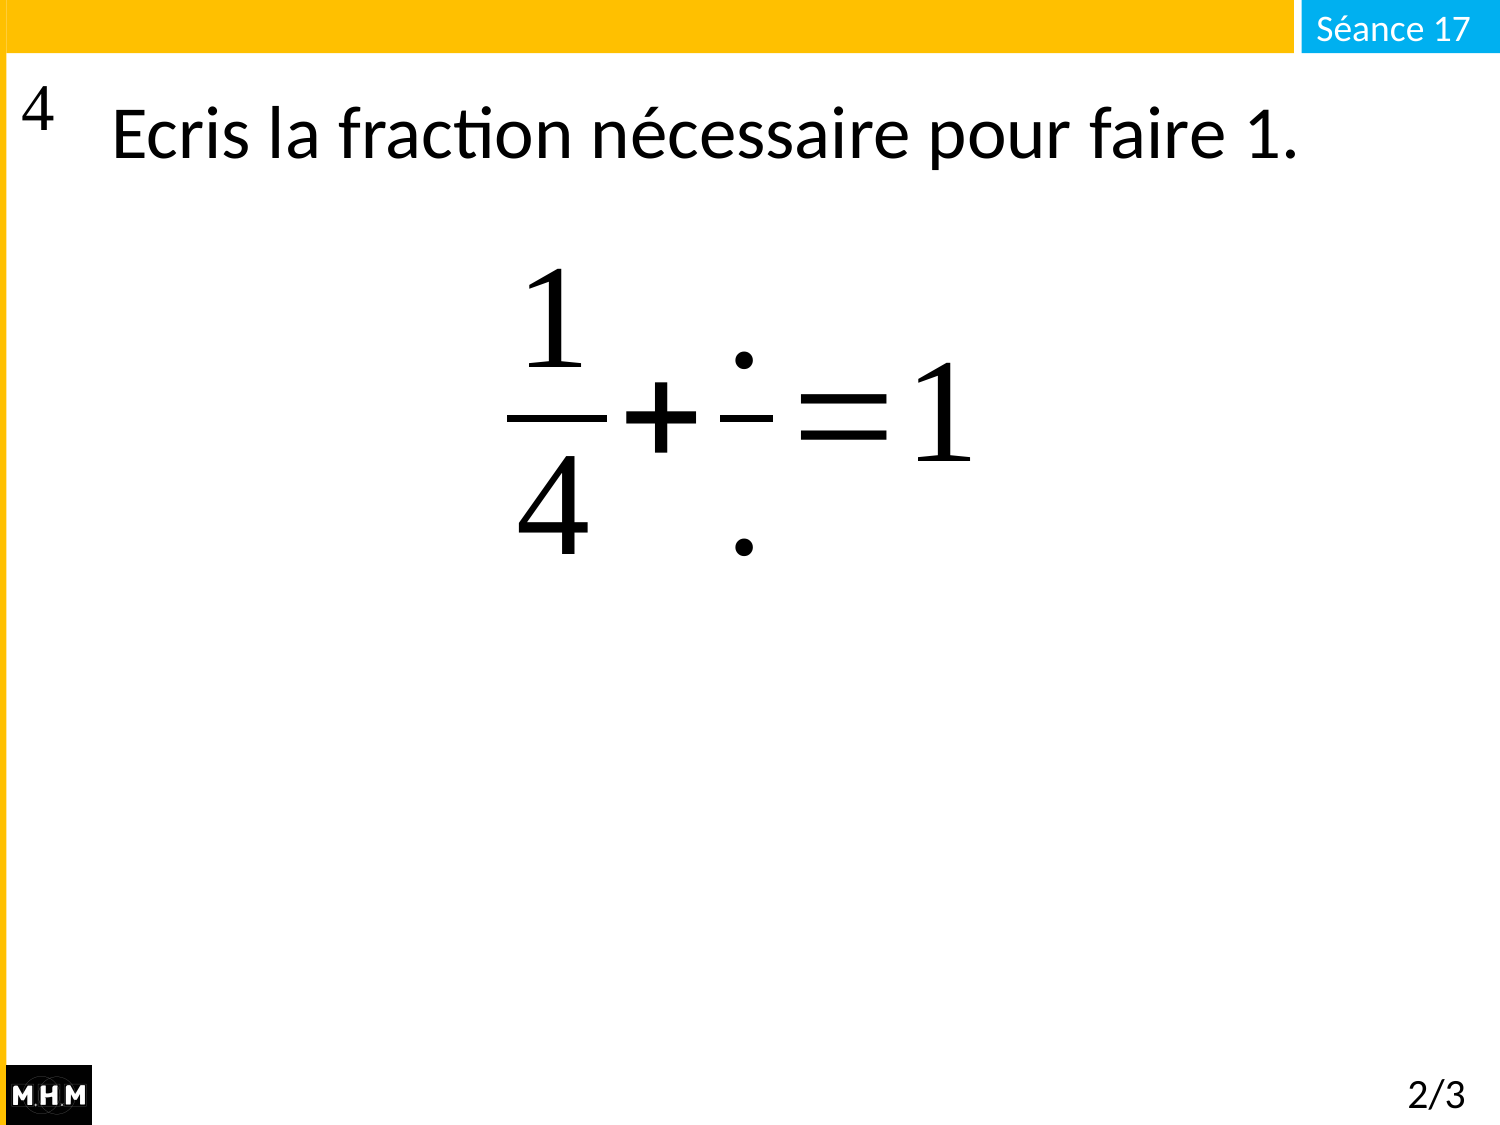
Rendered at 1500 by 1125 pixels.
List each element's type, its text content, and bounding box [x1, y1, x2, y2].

list 2/3 [1373, 1064, 1500, 1125]
title Ecris la fraction nécessaire pour faire 1. [96, 60, 1391, 208]
picture [6, 1065, 92, 1125]
